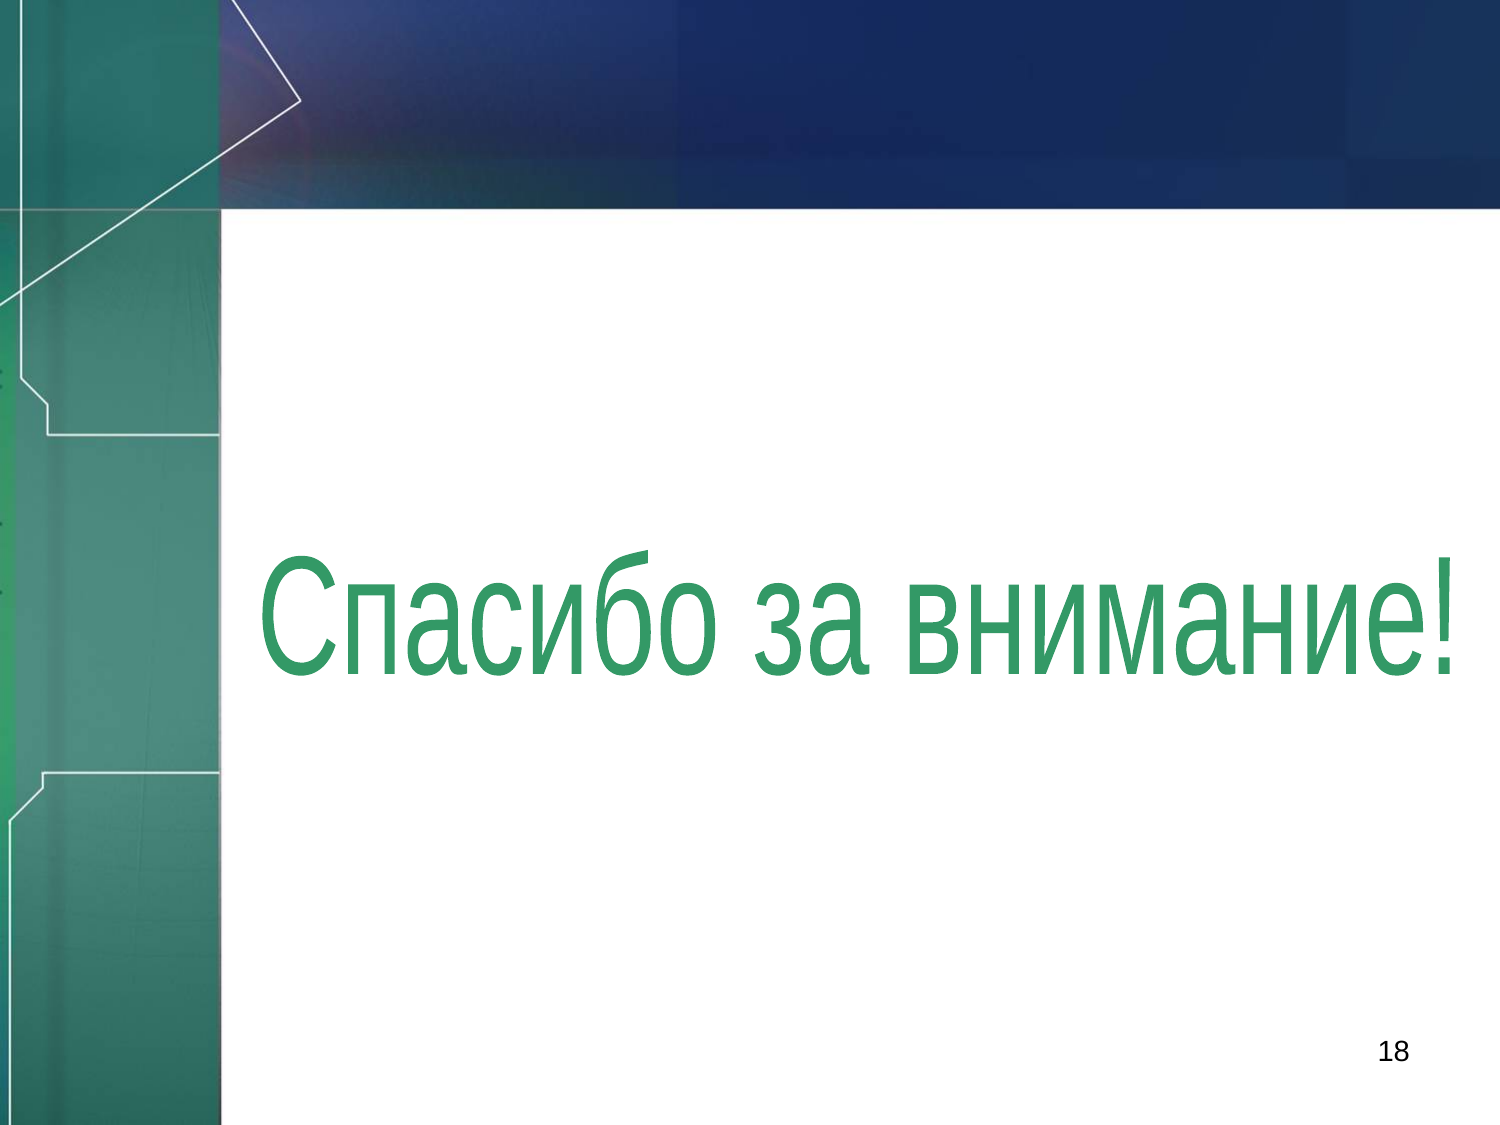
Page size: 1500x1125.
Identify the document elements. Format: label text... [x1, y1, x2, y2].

picture [0, 0, 1500, 1125]
slide_number 18 [1074, 1024, 1425, 1103]
